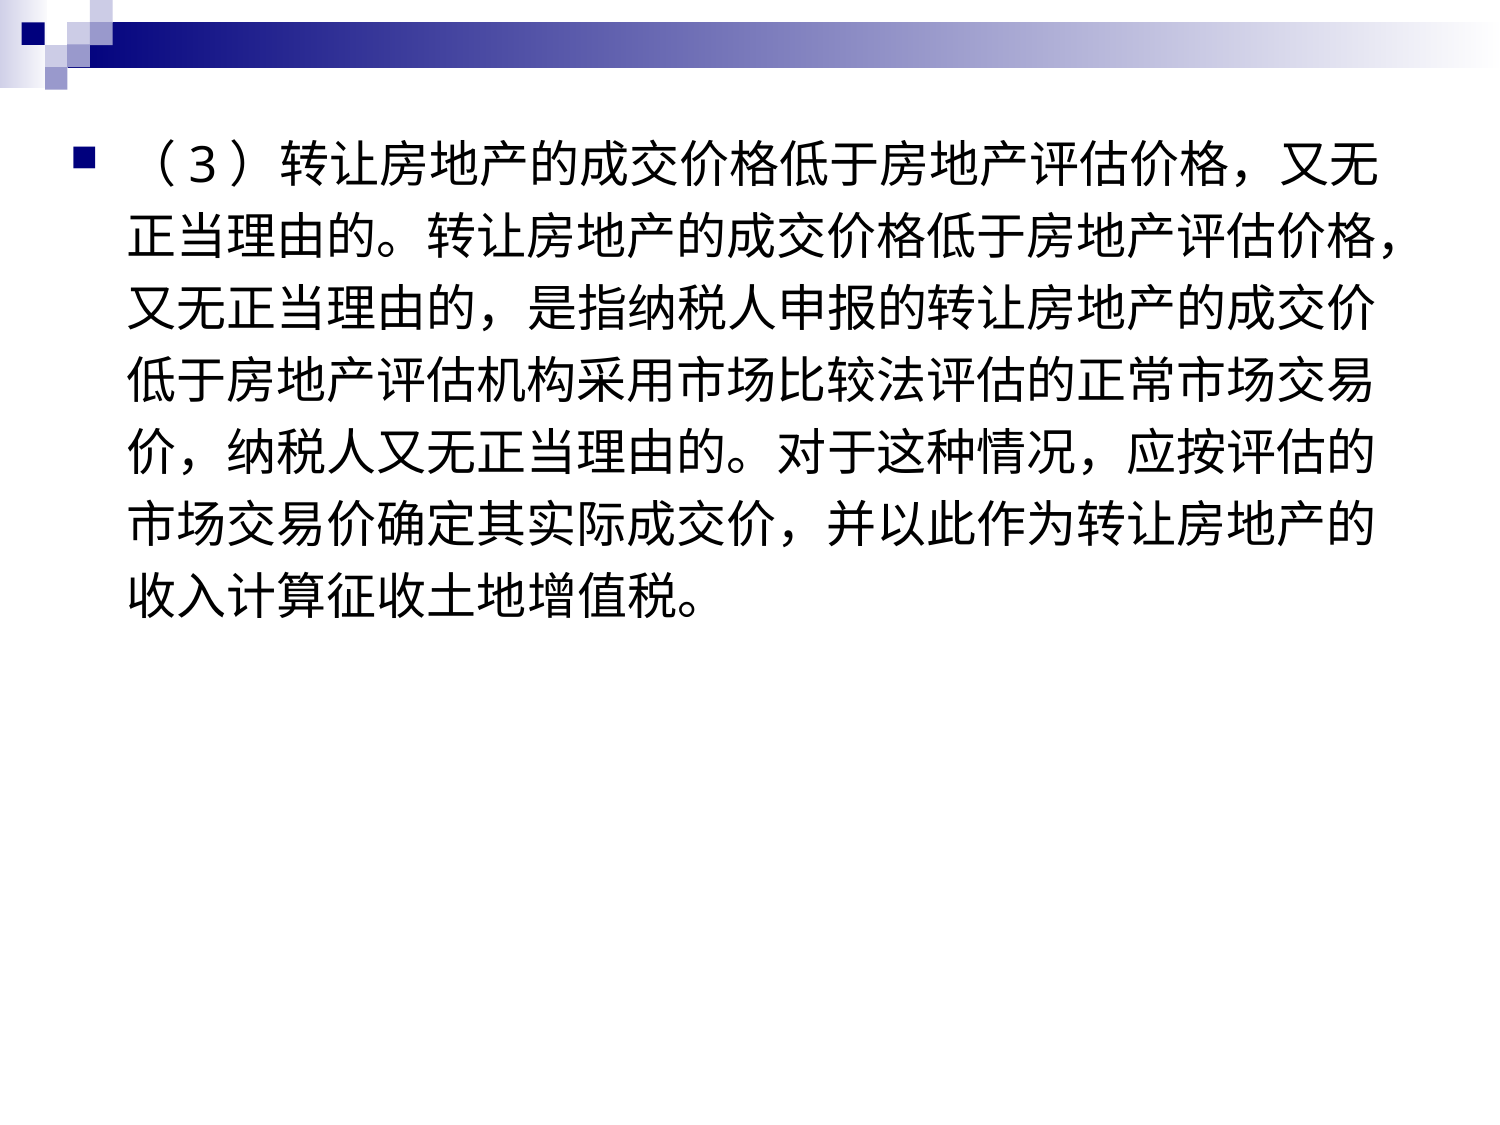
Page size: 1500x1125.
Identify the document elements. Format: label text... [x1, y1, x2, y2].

list （3）转让房地产的成交价格低于房地产评估价格，又无正当理由的。转让房地产的成交价格低于房地产评估价格，又无正当理由的，是指纳税人申报的转让房地产的成交价低于房地产评估机构采用市场比较法评估的正常市场交易价，纳税人又无正当理由的。对于这种情况，应按评估的市场交易价确定其实际成交价，并以此作为转让房地产的收入计算征收土地增值税。 [55, 113, 1426, 963]
